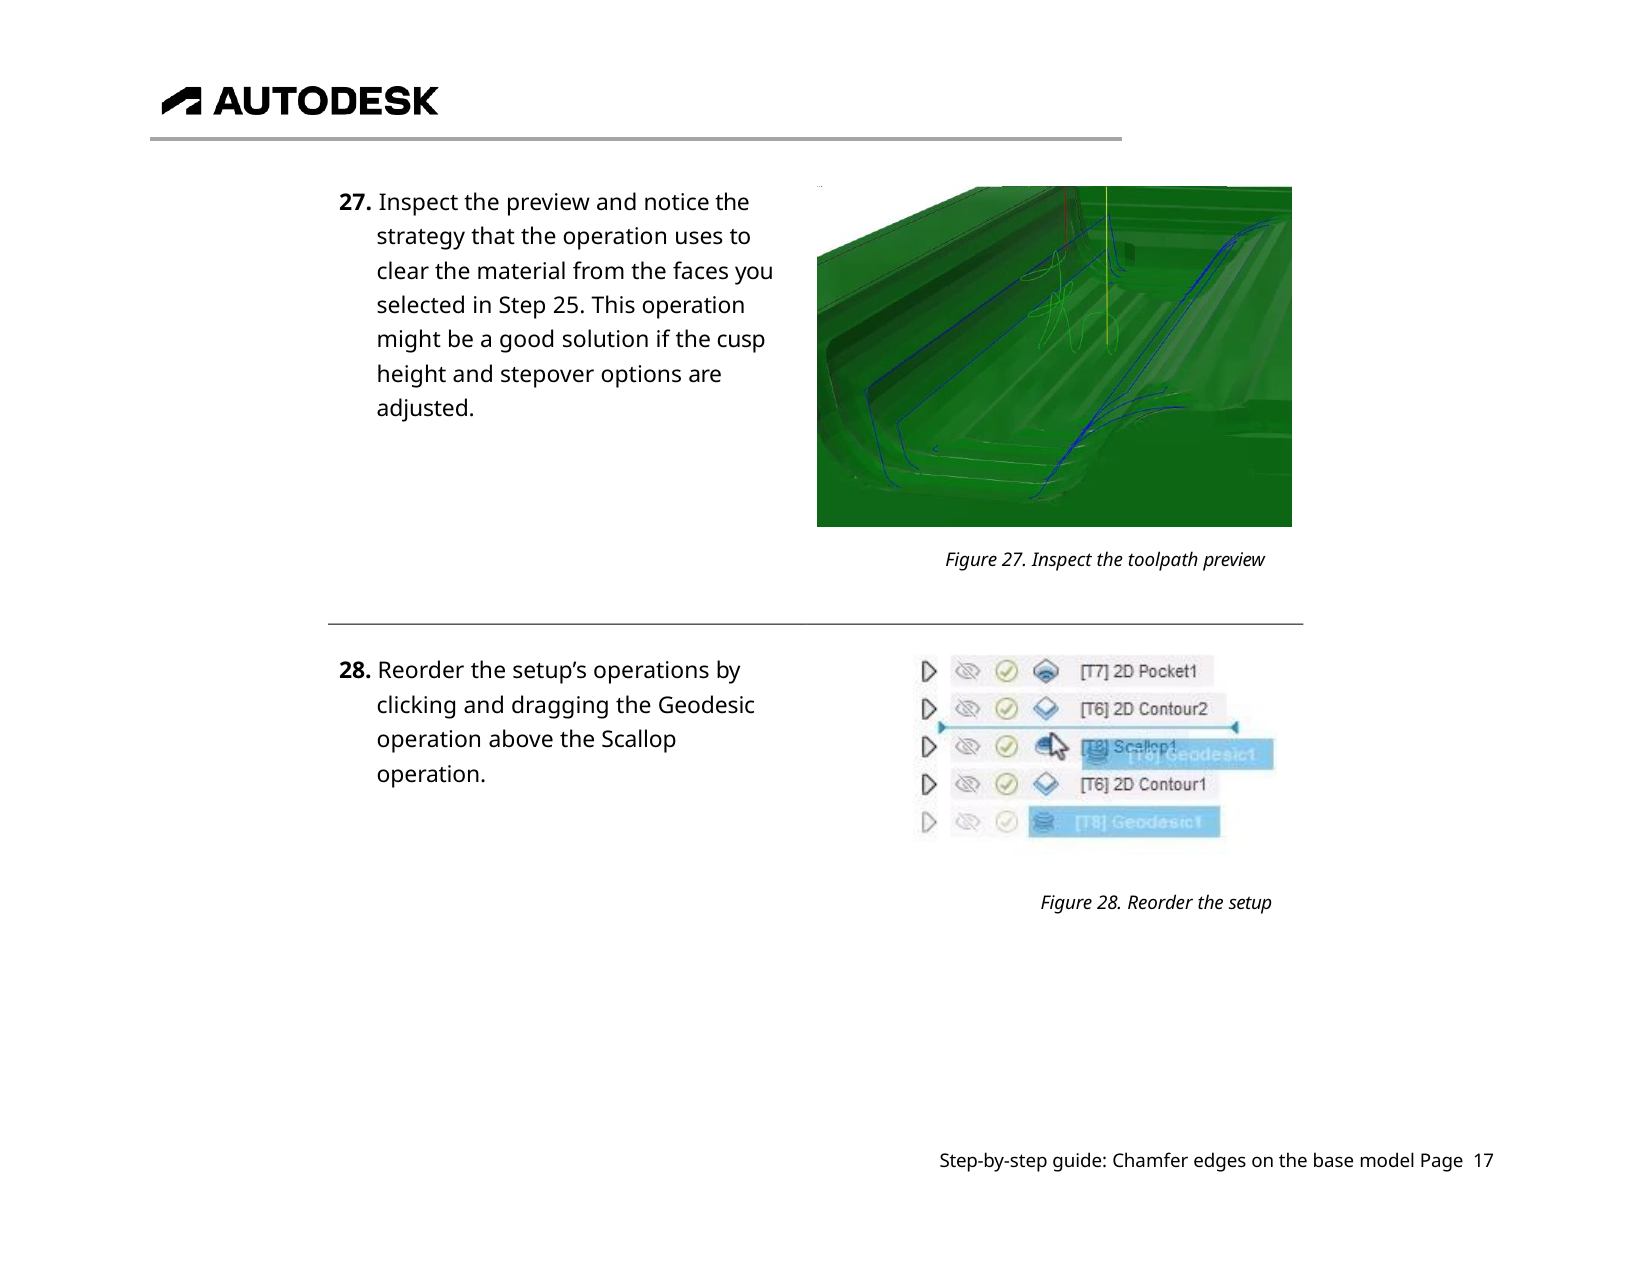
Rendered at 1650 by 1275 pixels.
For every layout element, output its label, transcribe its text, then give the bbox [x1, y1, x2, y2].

text_box 27. Inspect the preview and notice the strategy that the operation uses to clear the material from the faces you selected in Step 25. This operation might be a good solution if the cusp height and stepover options are adjusted. [337, 178, 778, 421]
picture [817, 186, 1293, 528]
text_box 28. Reorder the setup’s operations by clicking and dragging the Geodesic operation above the Scallop operation. [337, 646, 757, 787]
text_box Figure 28. Reorder the setup [1038, 888, 1294, 913]
text_box Figure 27. Inspect the toolpath preview [943, 545, 1294, 570]
picture [161, 86, 439, 115]
slide_number Step-by-step guide: Chamfer edges on the base model Page 20 [937, 1145, 1509, 1275]
picture [913, 654, 1277, 855]
